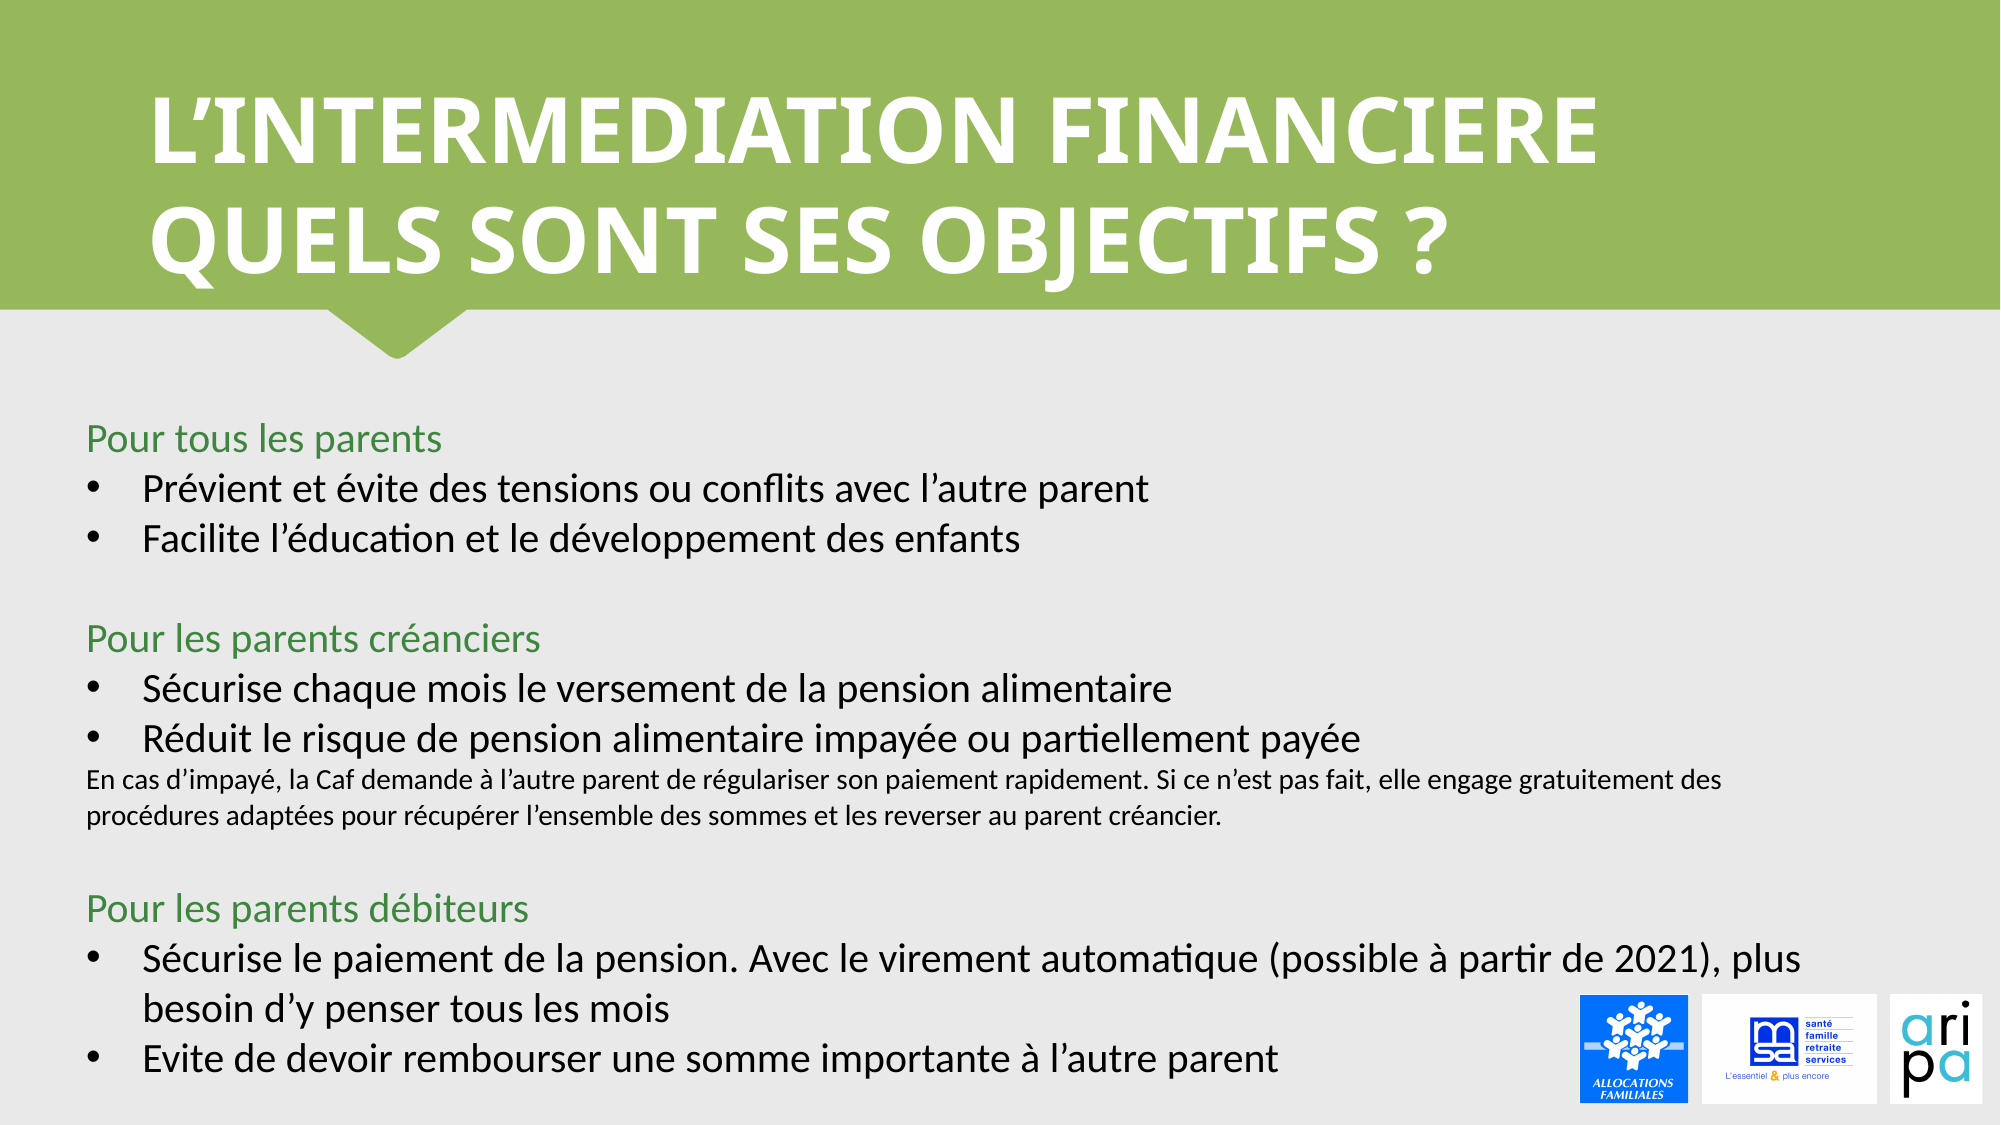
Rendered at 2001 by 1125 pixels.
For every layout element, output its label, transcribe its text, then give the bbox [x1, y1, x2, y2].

text_box Pour tous les parents Prévient et évite des tensions ou conflits avec l’autre parent Facilite l’éducation et le développement des enfants Pour les parents créanciers Sécurise chaque mois le versement de la pension alimentaire Réduit le risque de pension alimentaire impayée ou partiellement payée En cas d’impayé, la Caf demande à l’autre parent de régulariser son paiement rapidement. Si ce n’est pas fait, elle engage gratuitement des procédures adaptées pour récupérer l’ensemble des sommes et les reverser au parent créancier. Pour les parents débiteurs Sécurise le paiement de la pension. Avec le virement automatique (possible à partir de 2021), plus besoin d’y penser tous les mois Evite de devoir rembourser une somme importante à l’autre parent [71, 403, 1829, 1089]
title L’INTERMEDIATION FINANCIERE QUELS SONT SES OBJECTIFS ? [132, 102, 1868, 262]
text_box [1579, 993, 1983, 1104]
